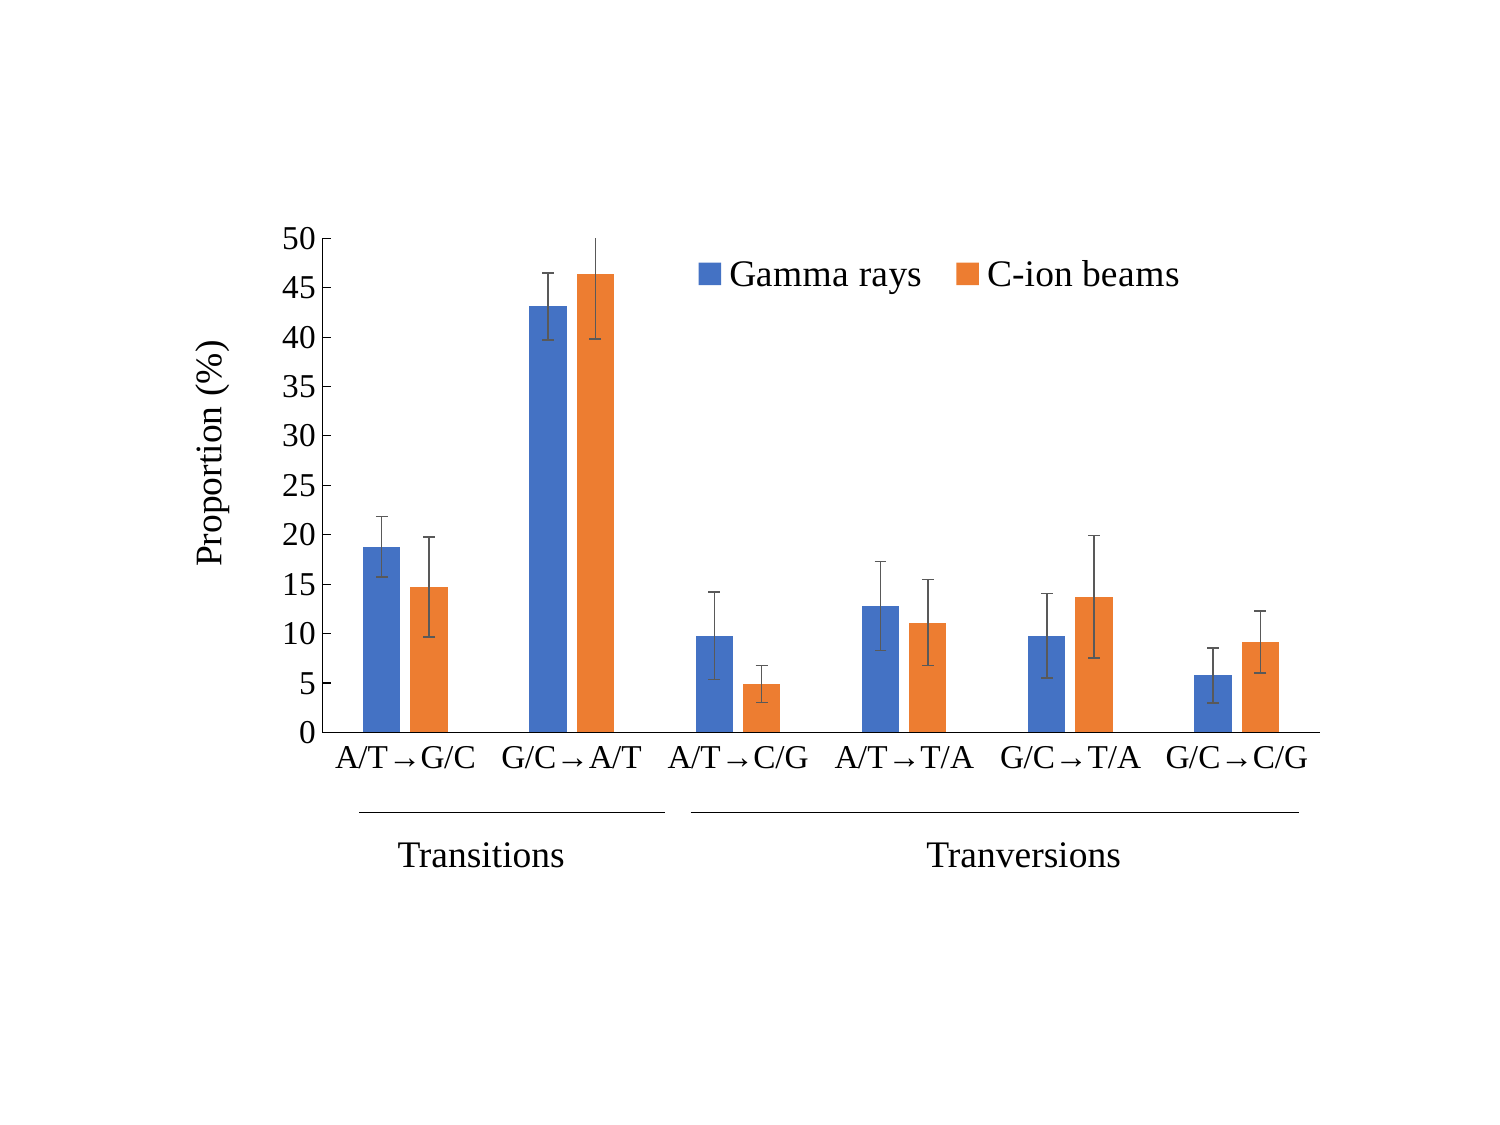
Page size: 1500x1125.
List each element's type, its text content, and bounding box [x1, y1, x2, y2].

text_box Proportion (%) [176, 325, 237, 582]
text_box Tranversions [911, 856, 1136, 883]
text_box Transitions [382, 856, 580, 883]
chart [260, 206, 1342, 856]
